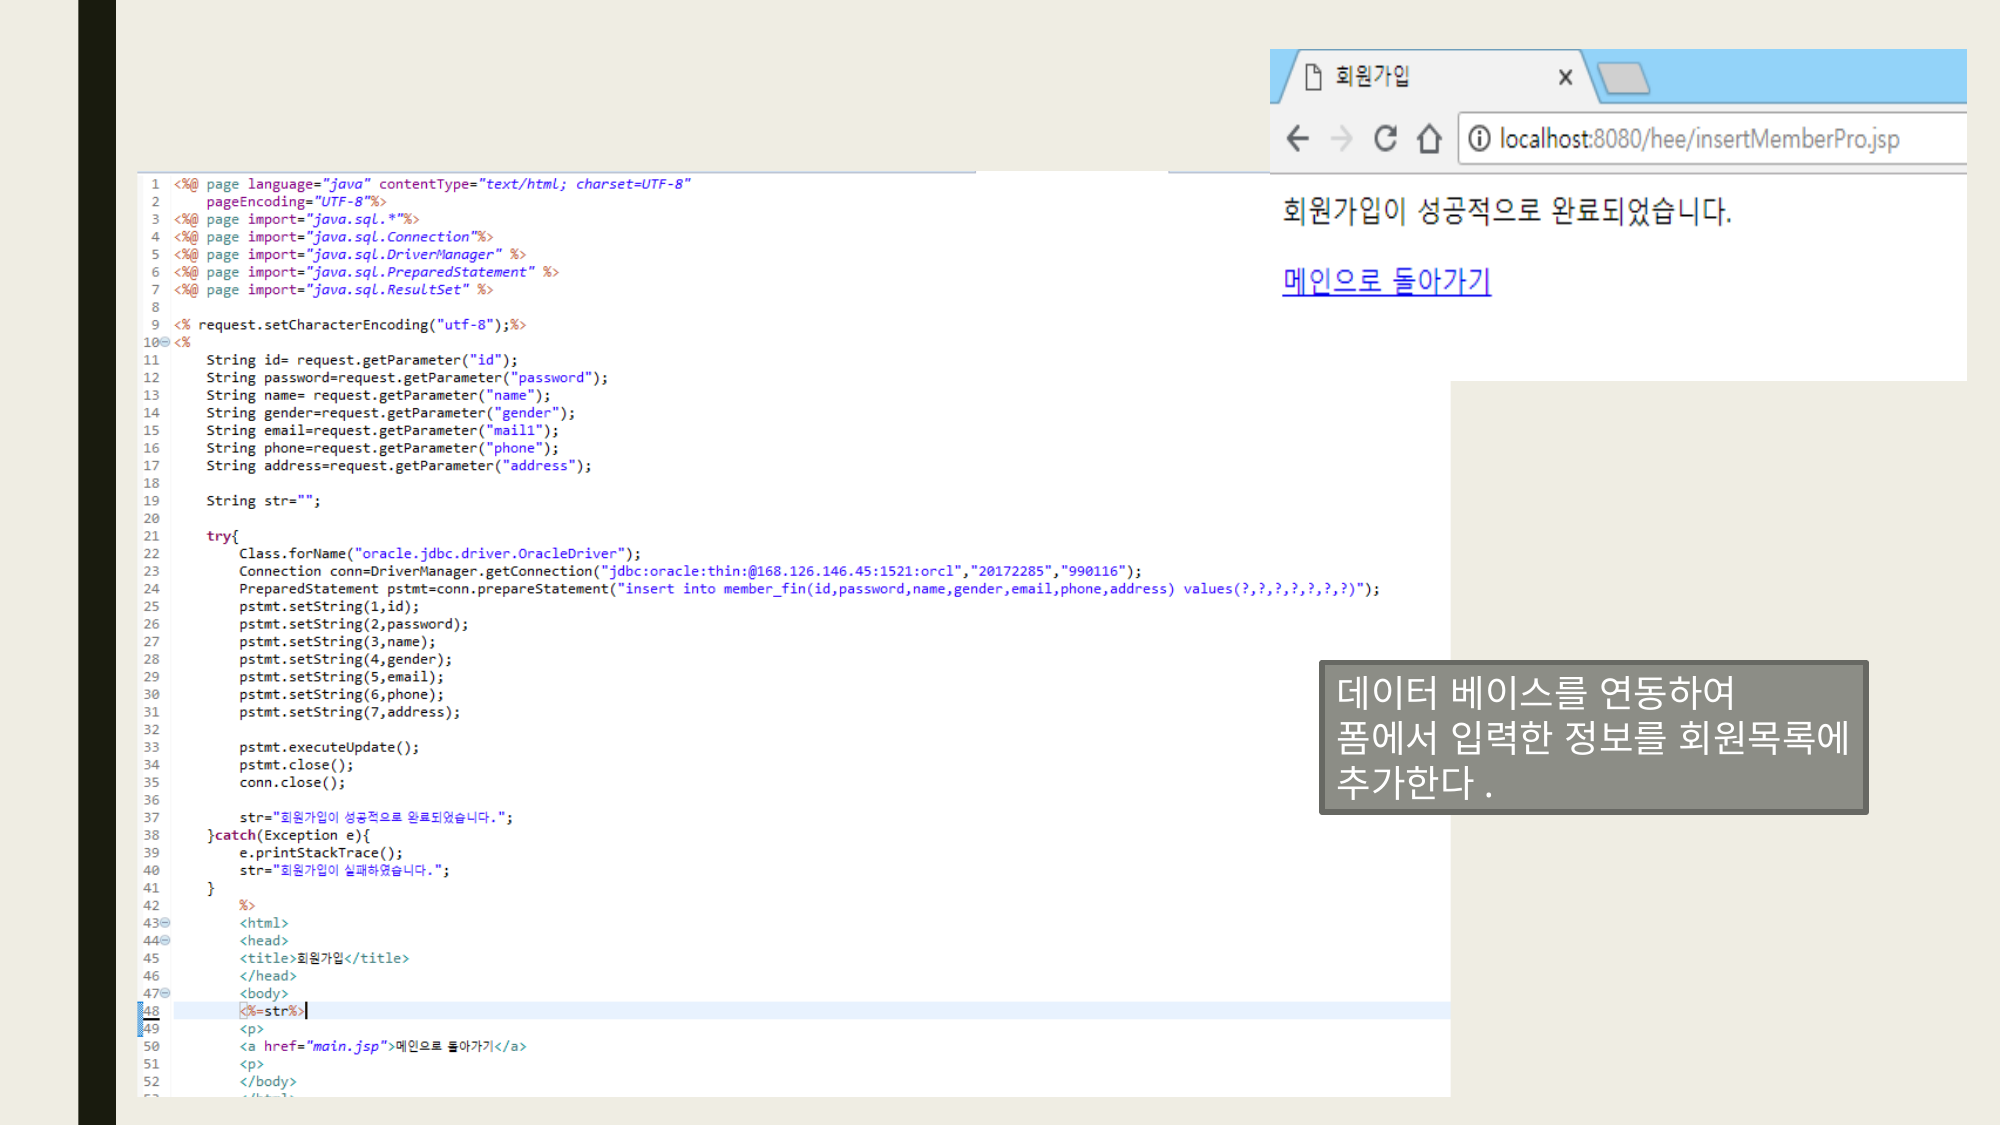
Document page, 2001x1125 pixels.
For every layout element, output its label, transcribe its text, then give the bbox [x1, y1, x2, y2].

picture [137, 49, 1967, 1097]
text_box 데이터 베이스를 연동하여 폼에서 입력한 정보를 회원목록에 추가한다. [1451, 660, 1869, 815]
